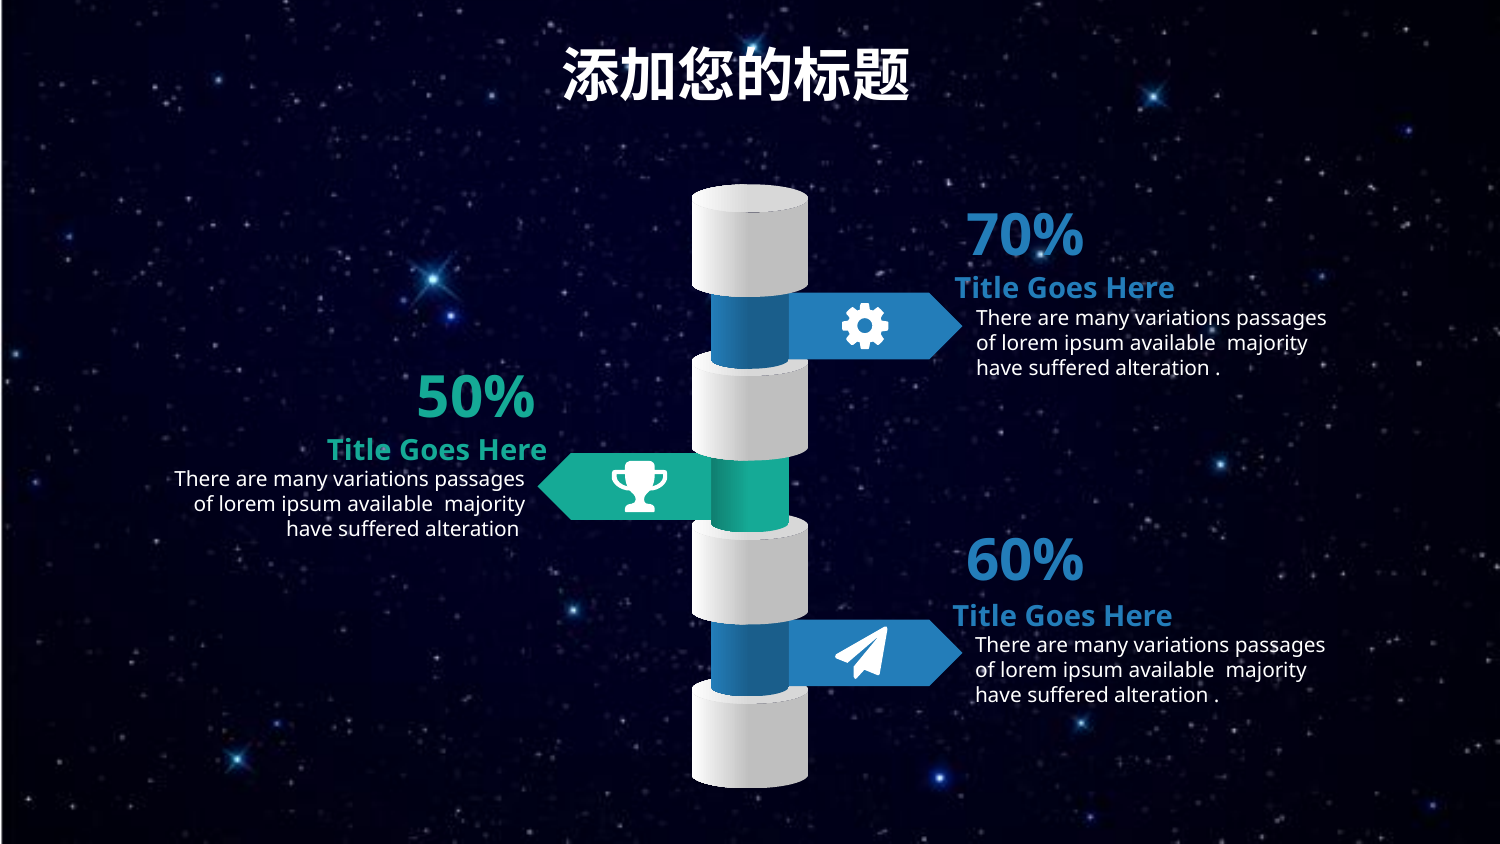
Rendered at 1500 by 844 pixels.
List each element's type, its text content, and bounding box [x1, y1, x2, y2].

text_box [788, 292, 963, 360]
text_box 70% [966, 196, 1086, 267]
text_box [711, 458, 789, 533]
text_box [691, 679, 809, 789]
text_box [788, 619, 963, 687]
text_box [842, 303, 889, 350]
text_box [537, 453, 712, 520]
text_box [975, 268, 1350, 381]
text_box [611, 460, 668, 513]
text_box [711, 622, 789, 697]
text_box [711, 294, 789, 369]
text_box 60% [966, 522, 1086, 593]
picture [0, 0, 1500, 844]
text_box [691, 351, 809, 461]
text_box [156, 431, 526, 542]
text_box 添加您的标题 [301, 31, 1170, 116]
text_box [691, 515, 809, 625]
text_box [835, 626, 888, 680]
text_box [974, 597, 1349, 709]
text_box [691, 184, 809, 297]
text_box 50% [416, 359, 536, 430]
